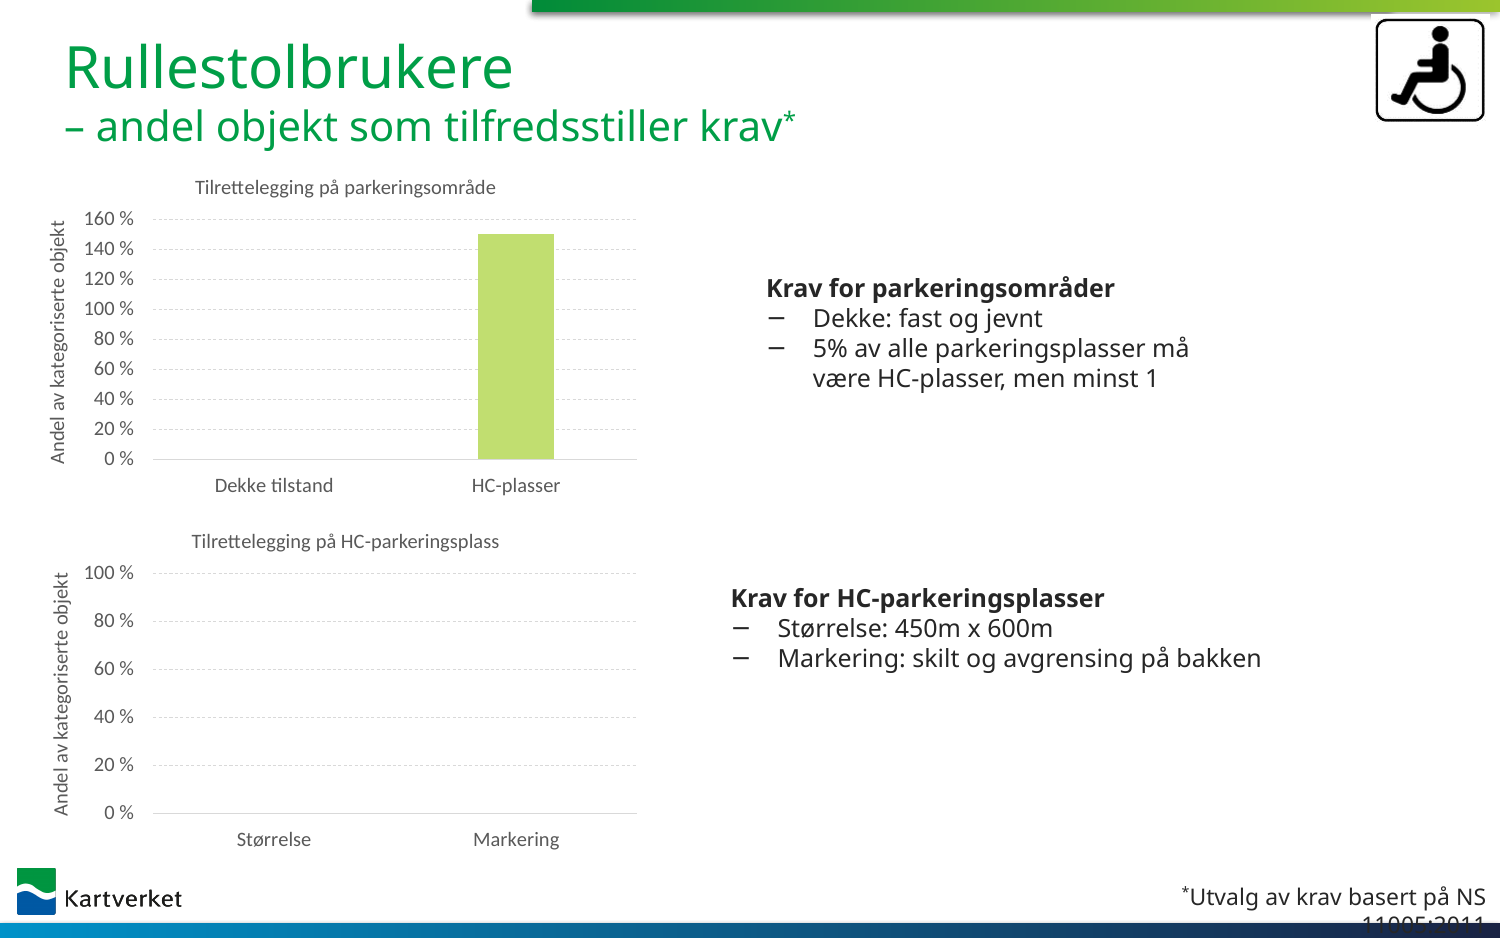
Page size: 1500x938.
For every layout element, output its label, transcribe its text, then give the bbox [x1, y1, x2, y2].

text_box Krav for HC-parkeringsplasser Størrelse: 450m x 600m Markering: skilt og avgrensing på bakken [715, 574, 1278, 680]
picture [41, 166, 650, 505]
text_box Krav for parkeringsområder Dekke: fast og jevnt 5% av alle parkeringsplasser må være HC-plasser, men minst 1 [751, 264, 1232, 400]
text_box Rullestolbrukere – andel objekt som tilfredsstiller krav* [49, 23, 1431, 158]
text_box *Utvalg av krav basert på NS 11005:2011 [1068, 873, 1500, 938]
picture [41, 520, 650, 859]
picture [1371, 13, 1491, 127]
